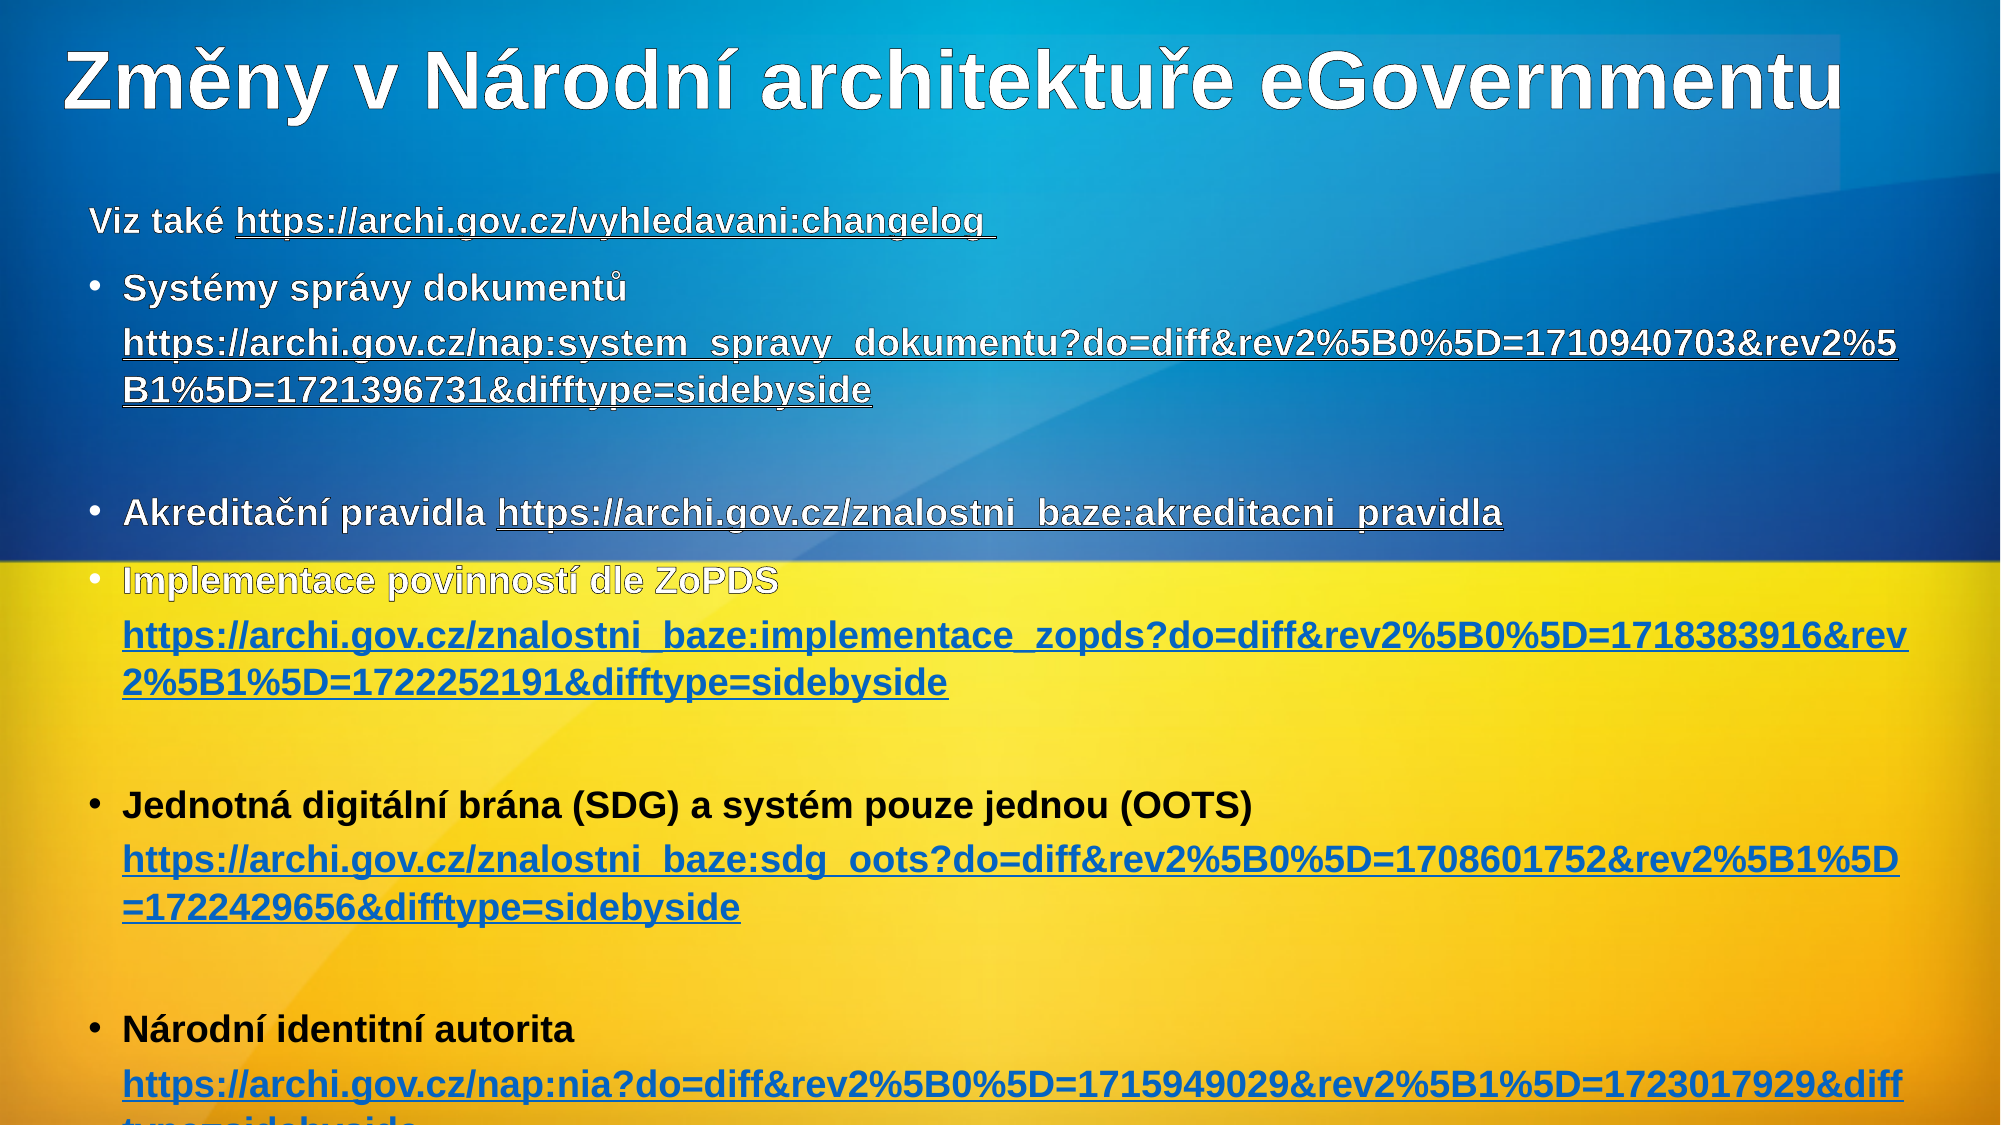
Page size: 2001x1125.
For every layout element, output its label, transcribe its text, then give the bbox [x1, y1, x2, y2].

title Změny v Národní architektuře eGovernmentu [46, 20, 1954, 144]
picture [0, 0, 2001, 1125]
list Viz také https://archi.gov.cz/vyhledavani:changelog Systémy správy dokumentů https://archi.gov.cz/nap:system_spravy_dokumentu?do=diff&rev2%5B0%5D=1710940703&rev2%5B1%5D=1721396731&difftype=sidebyside Akreditační pravidla https://archi.gov.cz/znalostni_baze:akreditacni_pravidla Implementace povinností dle ZoPDS https://archi.gov.cz/znalostni_baze:implementace_zopds?do=diff&rev2%5B0%5D=1718383916&rev2%5B1%5D=1722252191&difftype=sidebyside Jednotná digitální brána (SDG) a systém pouze jednou (OOTS) https://archi.gov.cz/znalostni_baze:sdg_oots?do=diff&rev2%5B0%5D=1708601752&rev2%5B1%5D=1722429656&difftype=sidebyside Národní identitní autorita https://archi.gov.cz/nap:nia?do=diff&rev2%5B0%5D=1715949029&rev2%5B1%5D=1723017929&difftype=sidebyside Testovací identity https://archi.gov.cz/znalostni_baze:testovaci_identity [73, 158, 1927, 1105]
